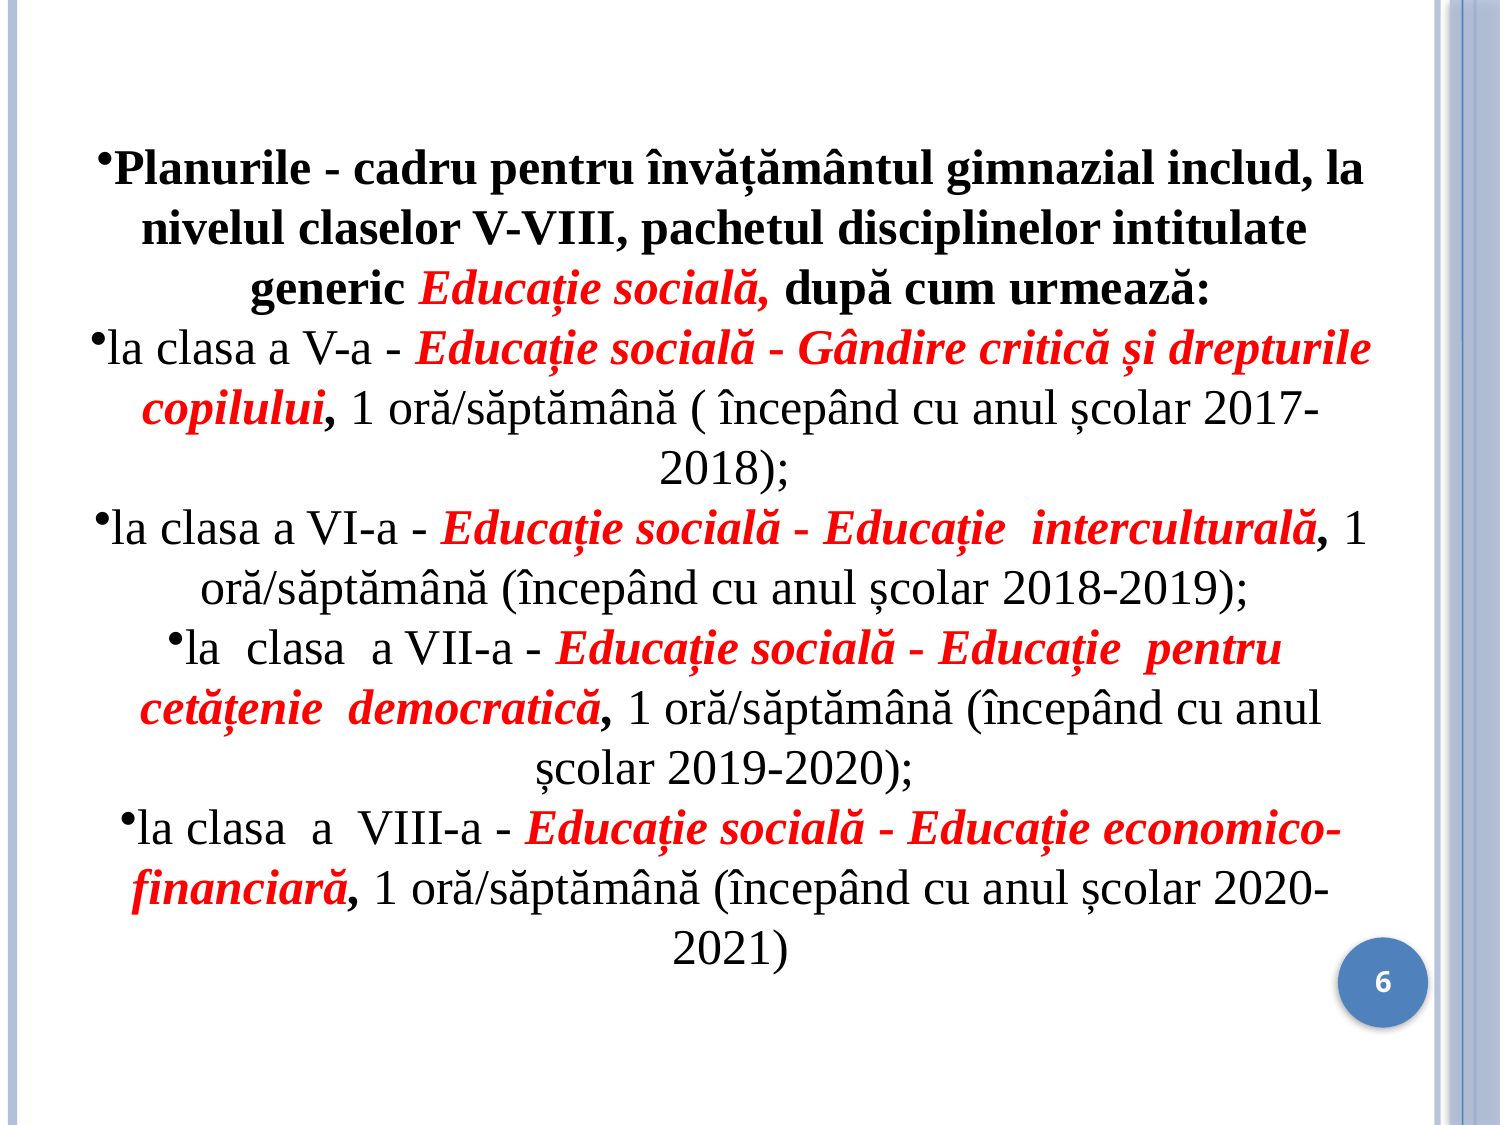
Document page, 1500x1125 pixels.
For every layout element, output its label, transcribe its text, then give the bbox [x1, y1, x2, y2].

slide_number 6 [1388, 940, 1434, 1026]
text_box Planurile - cadru pentru învățământul gimnazial includ, la nivelul claselor V-VIII, pachetul disciplinelor intitulate generic Educație socială, după cum urmează: la clasa a V-a - Educație socială - Gândire critică și drepturile copilului, 1 oră/săptămână ( începând cu anul școlar 2017-2018); la clasa a VI-a - Educație socială - Educație interculturală, 1 oră/săptămână (începând cu anul școlar 2018-2019); la clasa a VII-a - Educație socială - Educație pentru cetățenie democratică, 1 oră/săptămână (începând cu anul școlar 2019-2020); la clasa a VIII-a - Educație socială - Educație economico-financiară, 1 oră/săptămână (începând cu anul școlar 2020-2021) [75, 47, 1388, 1103]
